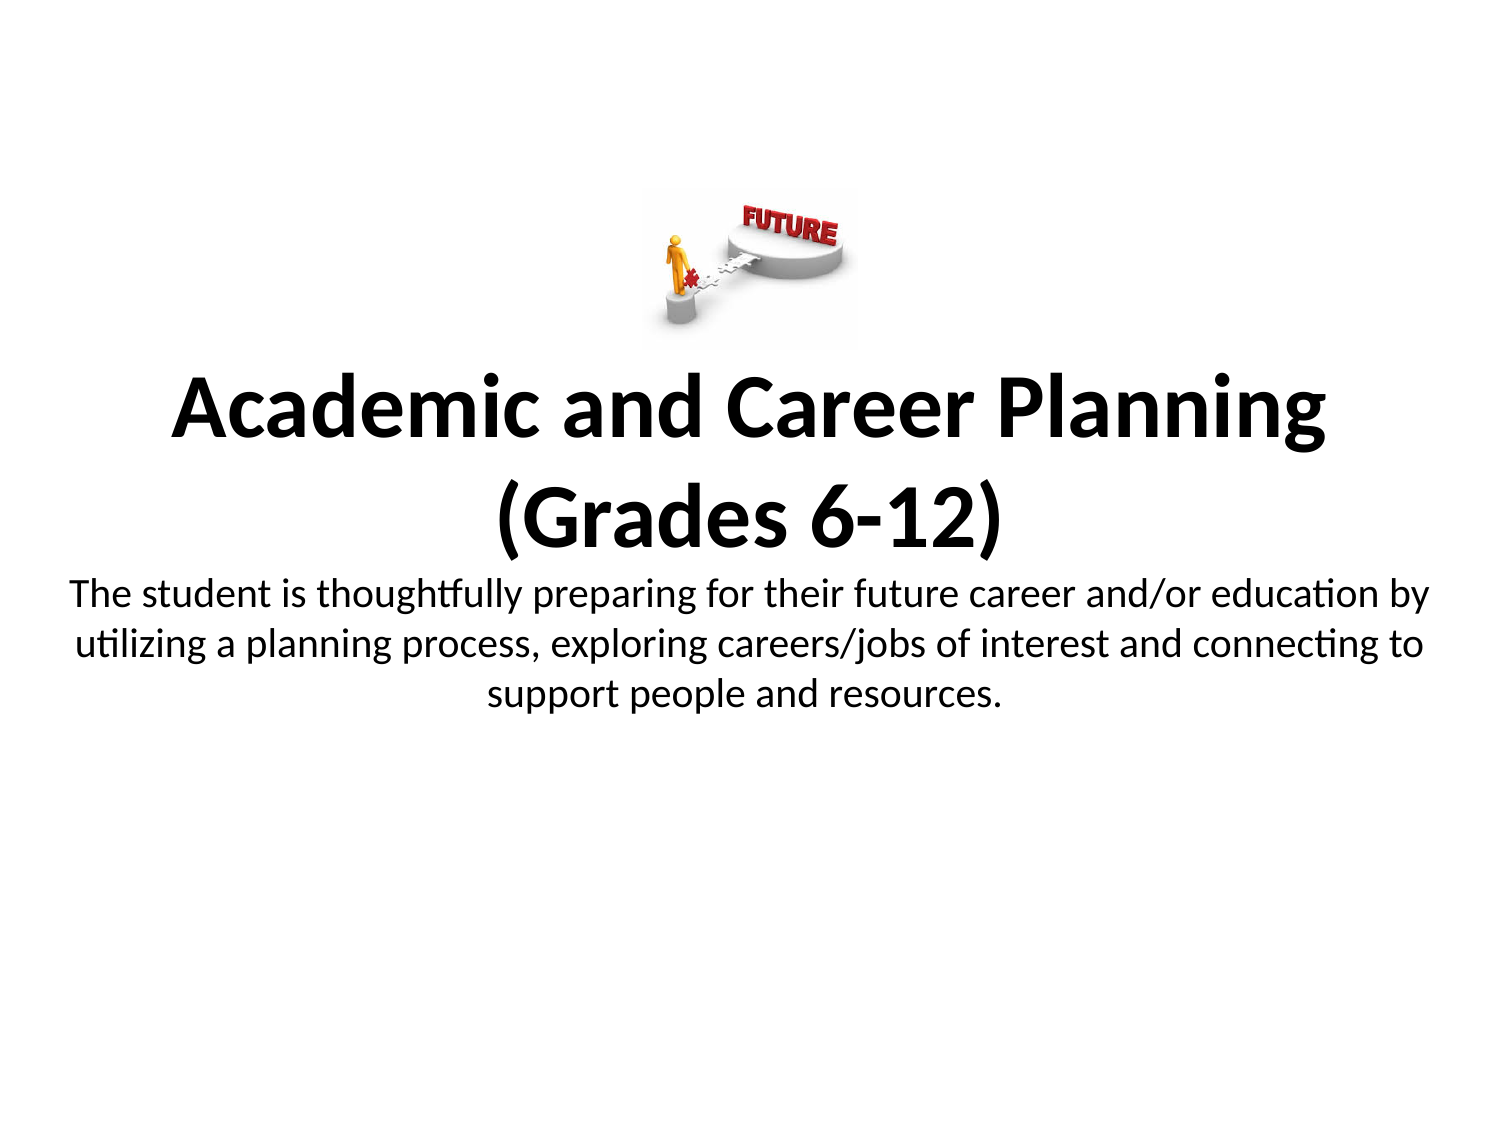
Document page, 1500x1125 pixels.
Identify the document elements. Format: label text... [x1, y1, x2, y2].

picture [641, 188, 858, 351]
title Academic and Career Planning (Grades 6-12) The student is thoughtfully preparing for their future career and/or education by utilizing a planning process, exploring careers/jobs of interest and connecting to support people and resources. [0, 410, 1500, 652]
